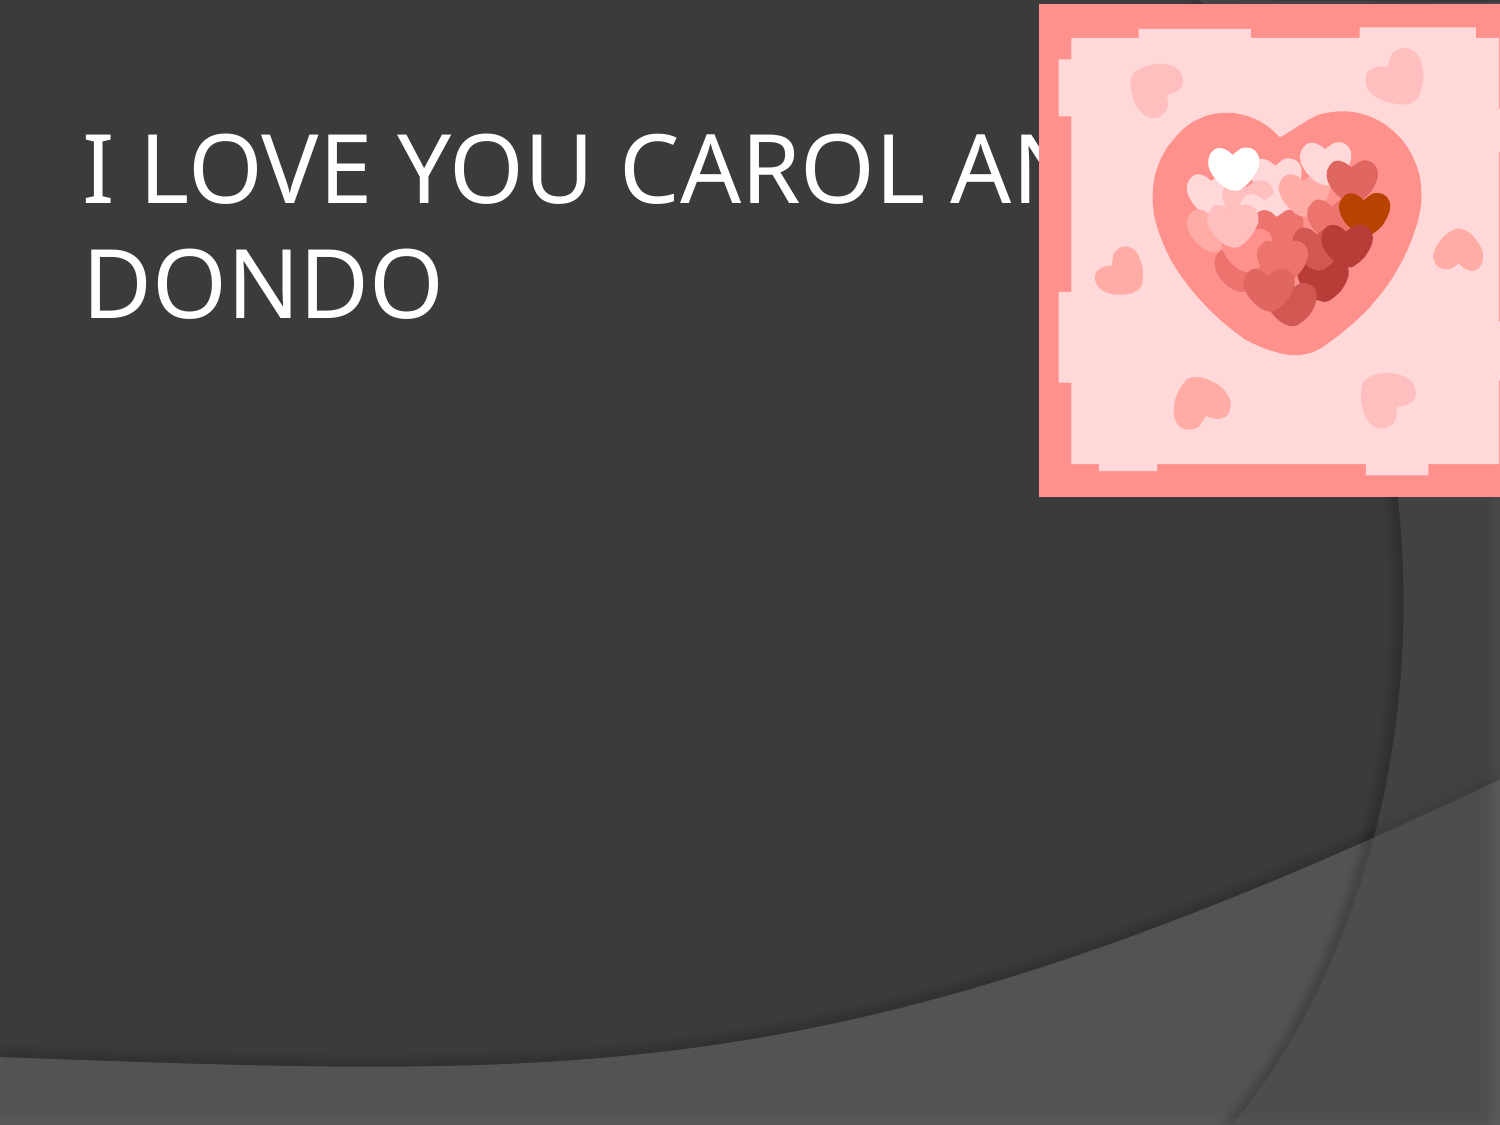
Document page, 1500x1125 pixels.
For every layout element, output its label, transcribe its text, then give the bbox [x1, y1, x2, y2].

picture [1038, 0, 1500, 503]
title I LOVE YOU CAROL AND DONDO [75, 45, 1028, 400]
